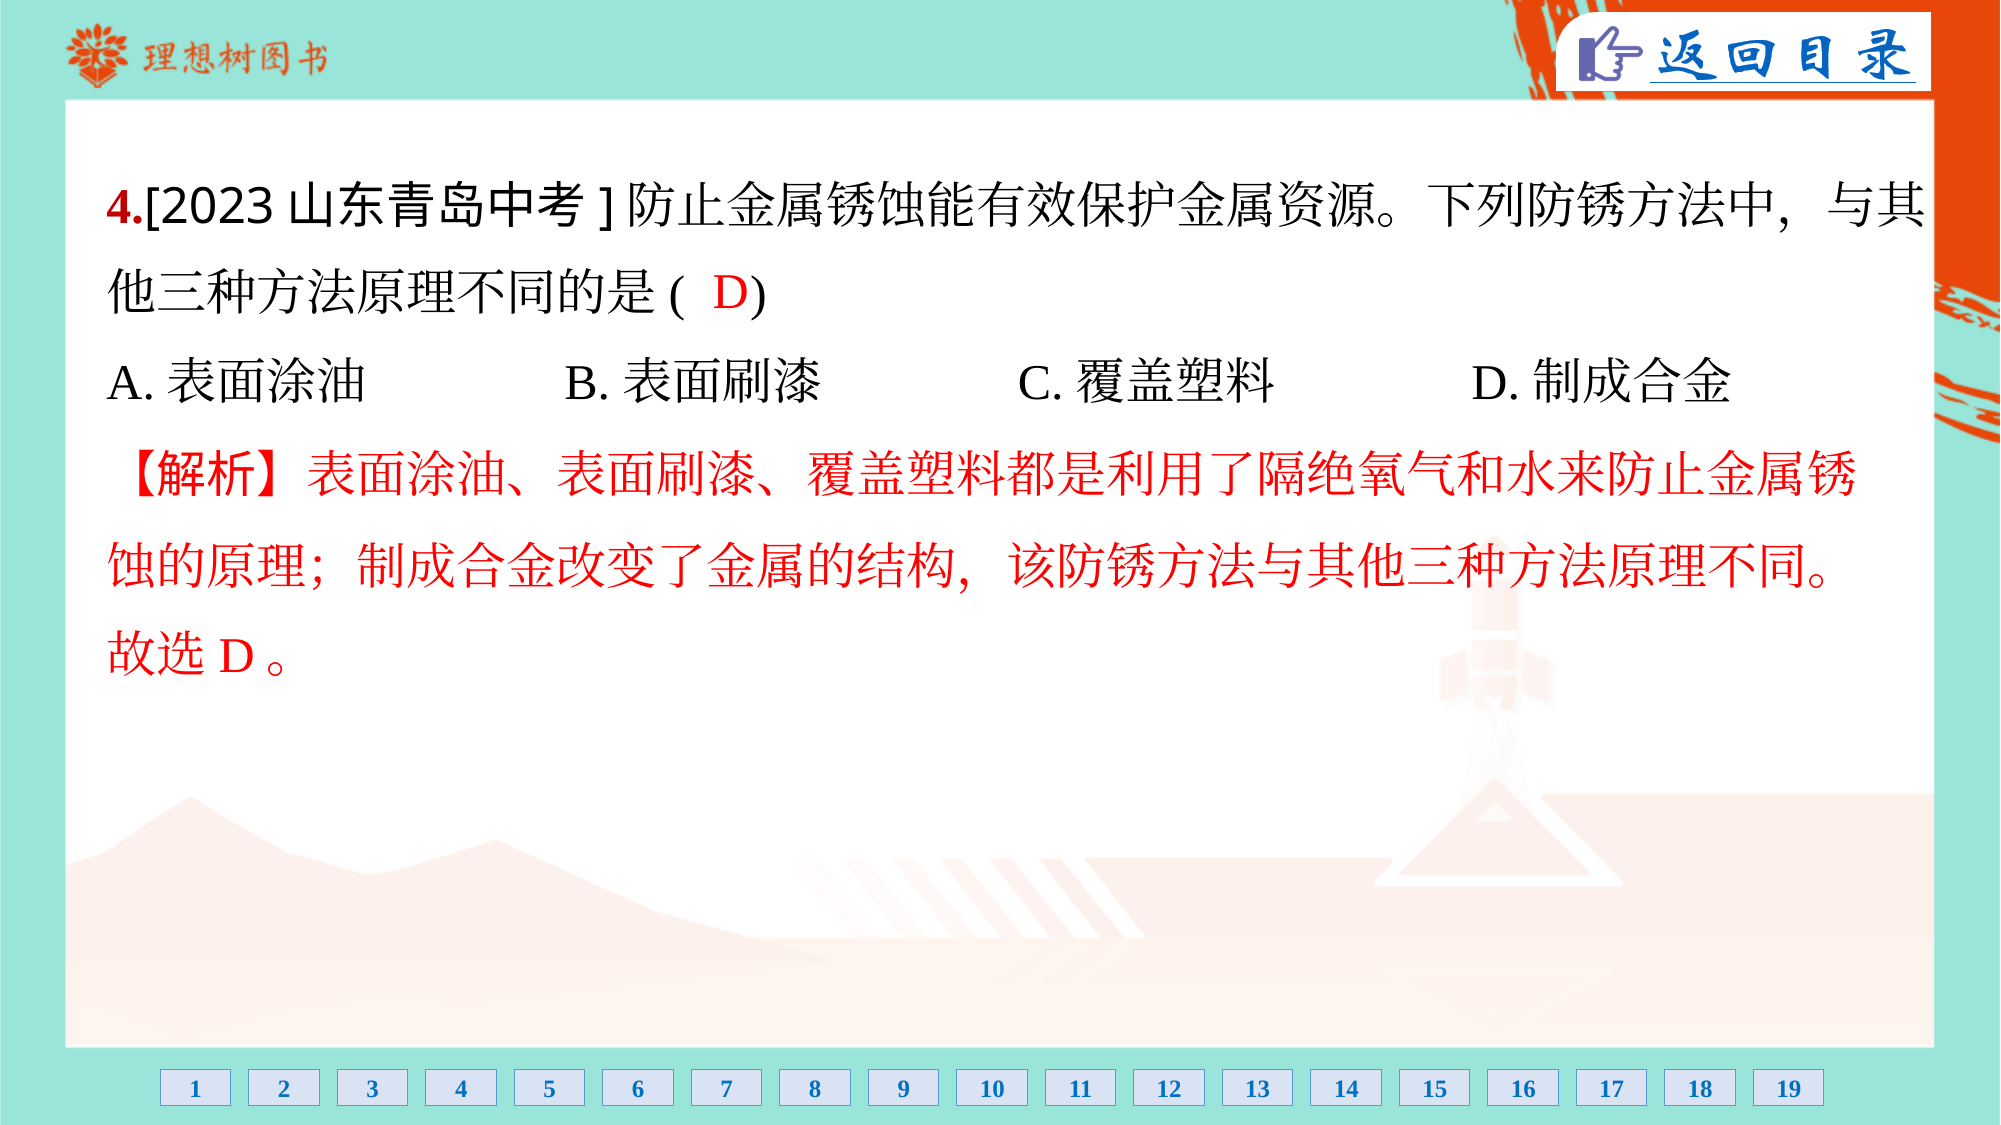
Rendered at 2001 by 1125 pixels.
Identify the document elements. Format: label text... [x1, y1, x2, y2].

picture [0, 0, 2000, 1125]
text_box A.表面涂油 B.表面刷漆 C.覆盖塑料 D.制成合金 [106, 322, 1895, 401]
text_box D [694, 231, 767, 310]
text_box 【解析】表面涂油、表面刷漆、覆盖塑料都是利用了隔绝氧气和水来防止金属锈 蚀的原理；制成合金改变了金属的结构，该防锈方法与其他三种方法原理不同。 故选D。 [106, 411, 1895, 673]
text_box 4.[2023山东青岛中考]防止金属锈蚀能有效保护金属资源。下列防锈方法中，与其 他三种方法原理不同的是( ) [106, 141, 1895, 312]
